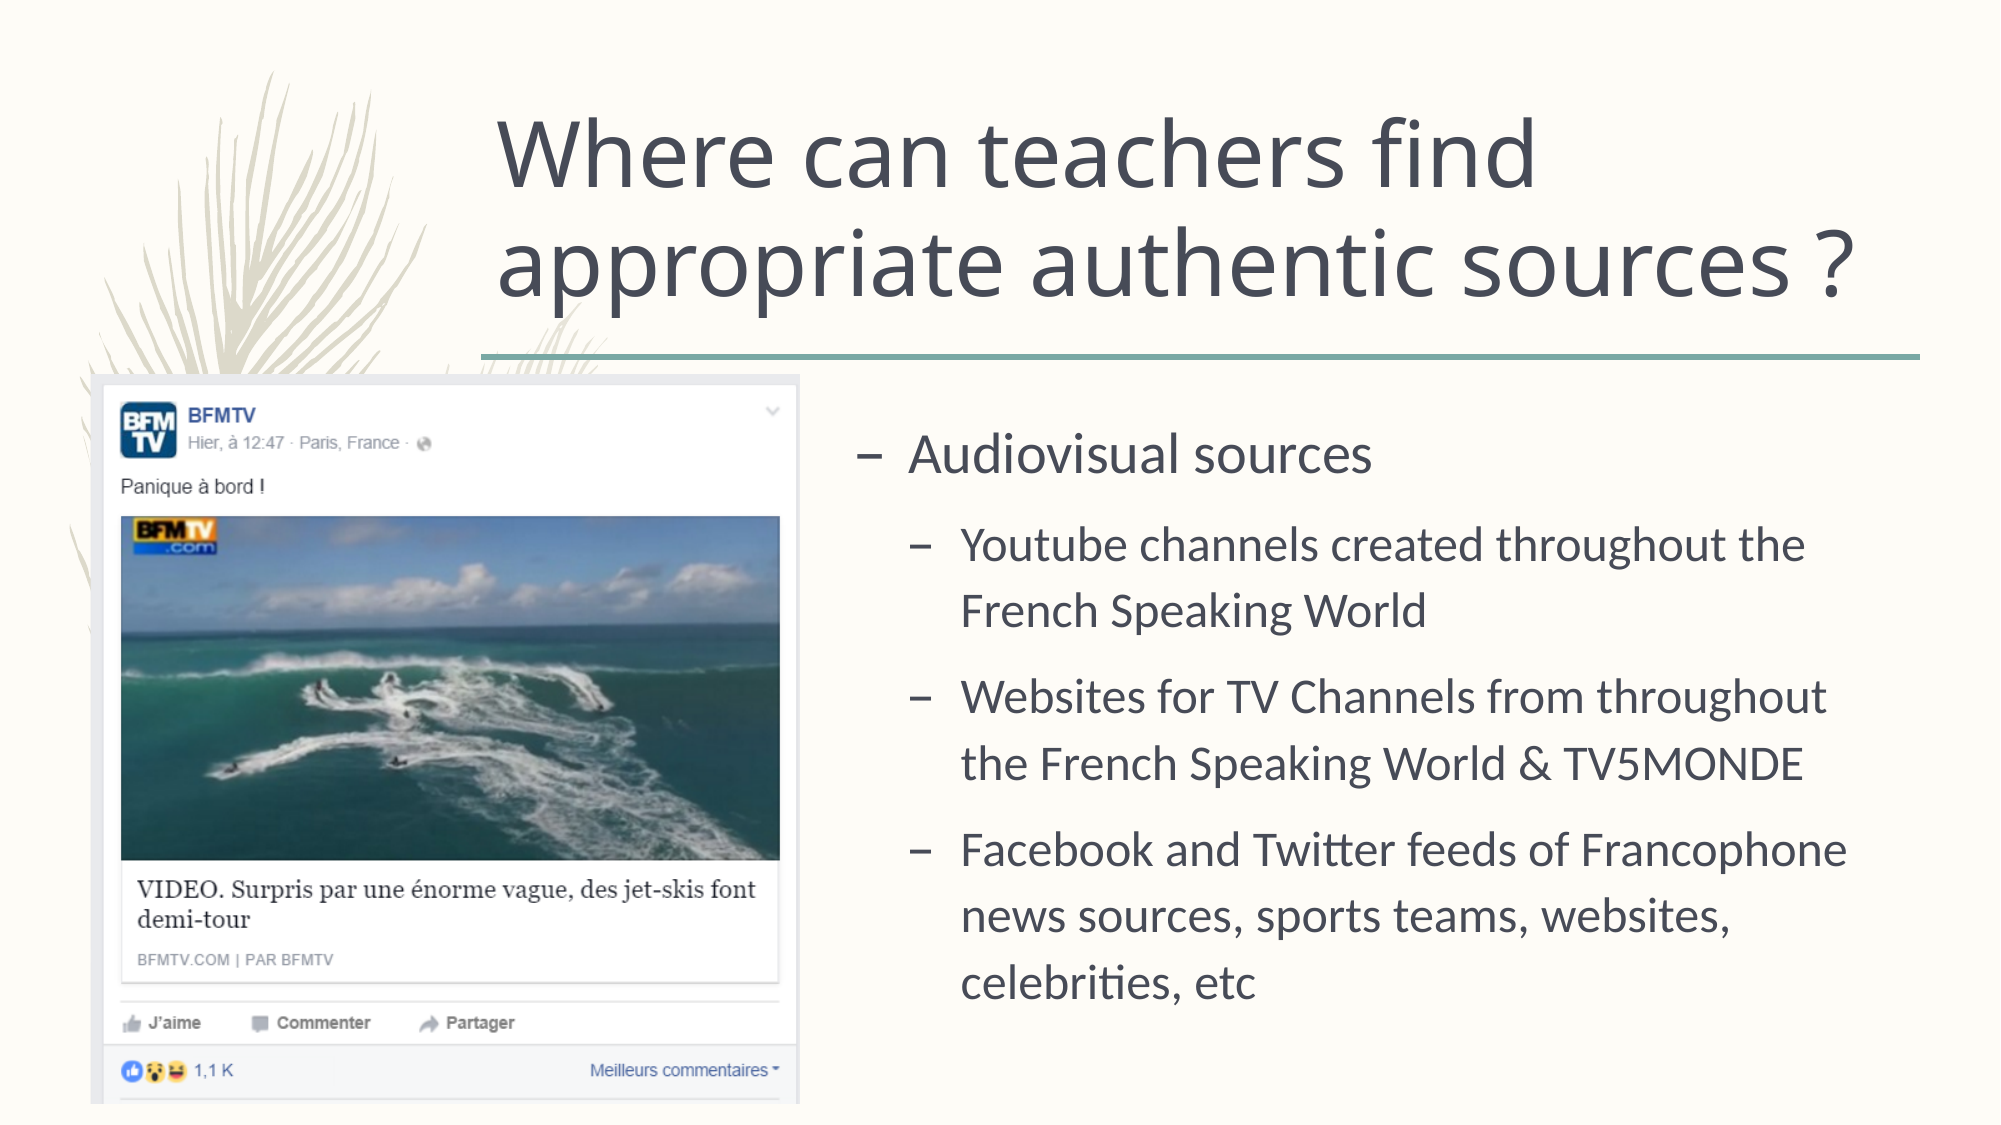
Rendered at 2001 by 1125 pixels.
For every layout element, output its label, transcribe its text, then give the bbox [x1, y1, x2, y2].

picture [90, 373, 801, 1104]
title Where can teachers find appropriate authentic sources ? [481, 93, 1920, 350]
list Audiovisual sources Youtube channels created throughout the French Speaking World Websites for TV Channels from throughout the French Speaking World & TV5MONDE Facebook and Twitter feeds of Francophone news sources, sports teams, websites, celebrities, etc [840, 399, 1920, 999]
